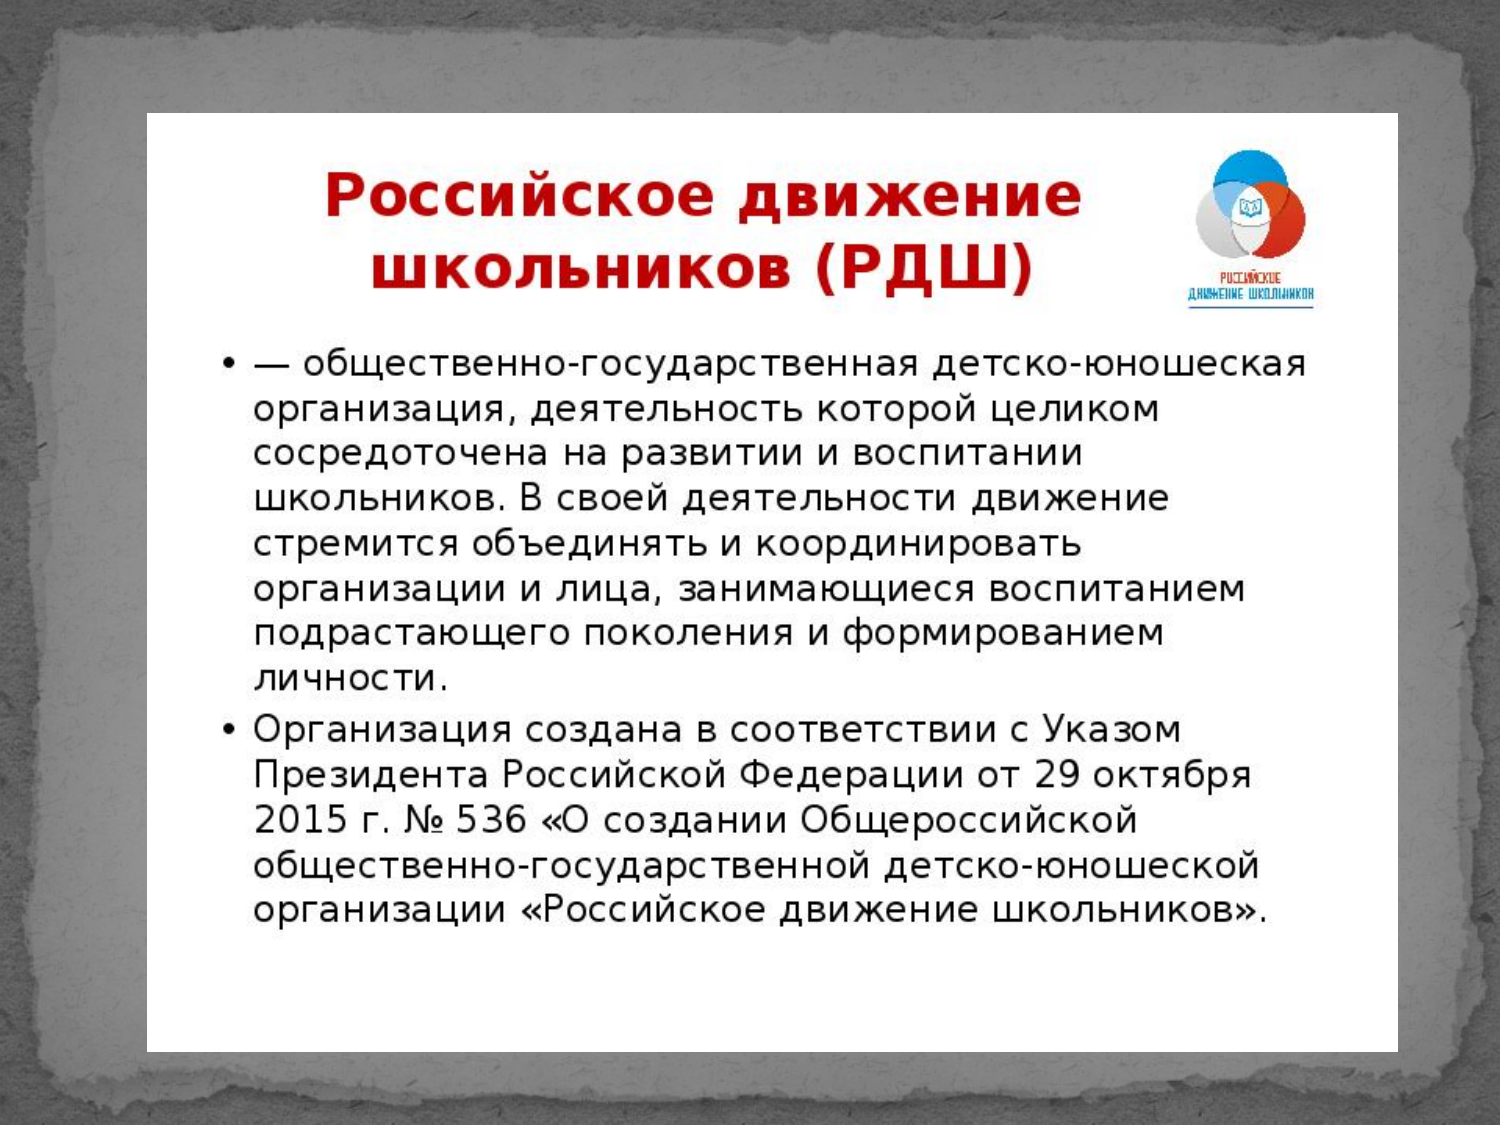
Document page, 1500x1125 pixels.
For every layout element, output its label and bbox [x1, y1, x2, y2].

picture [147, 113, 1398, 1052]
